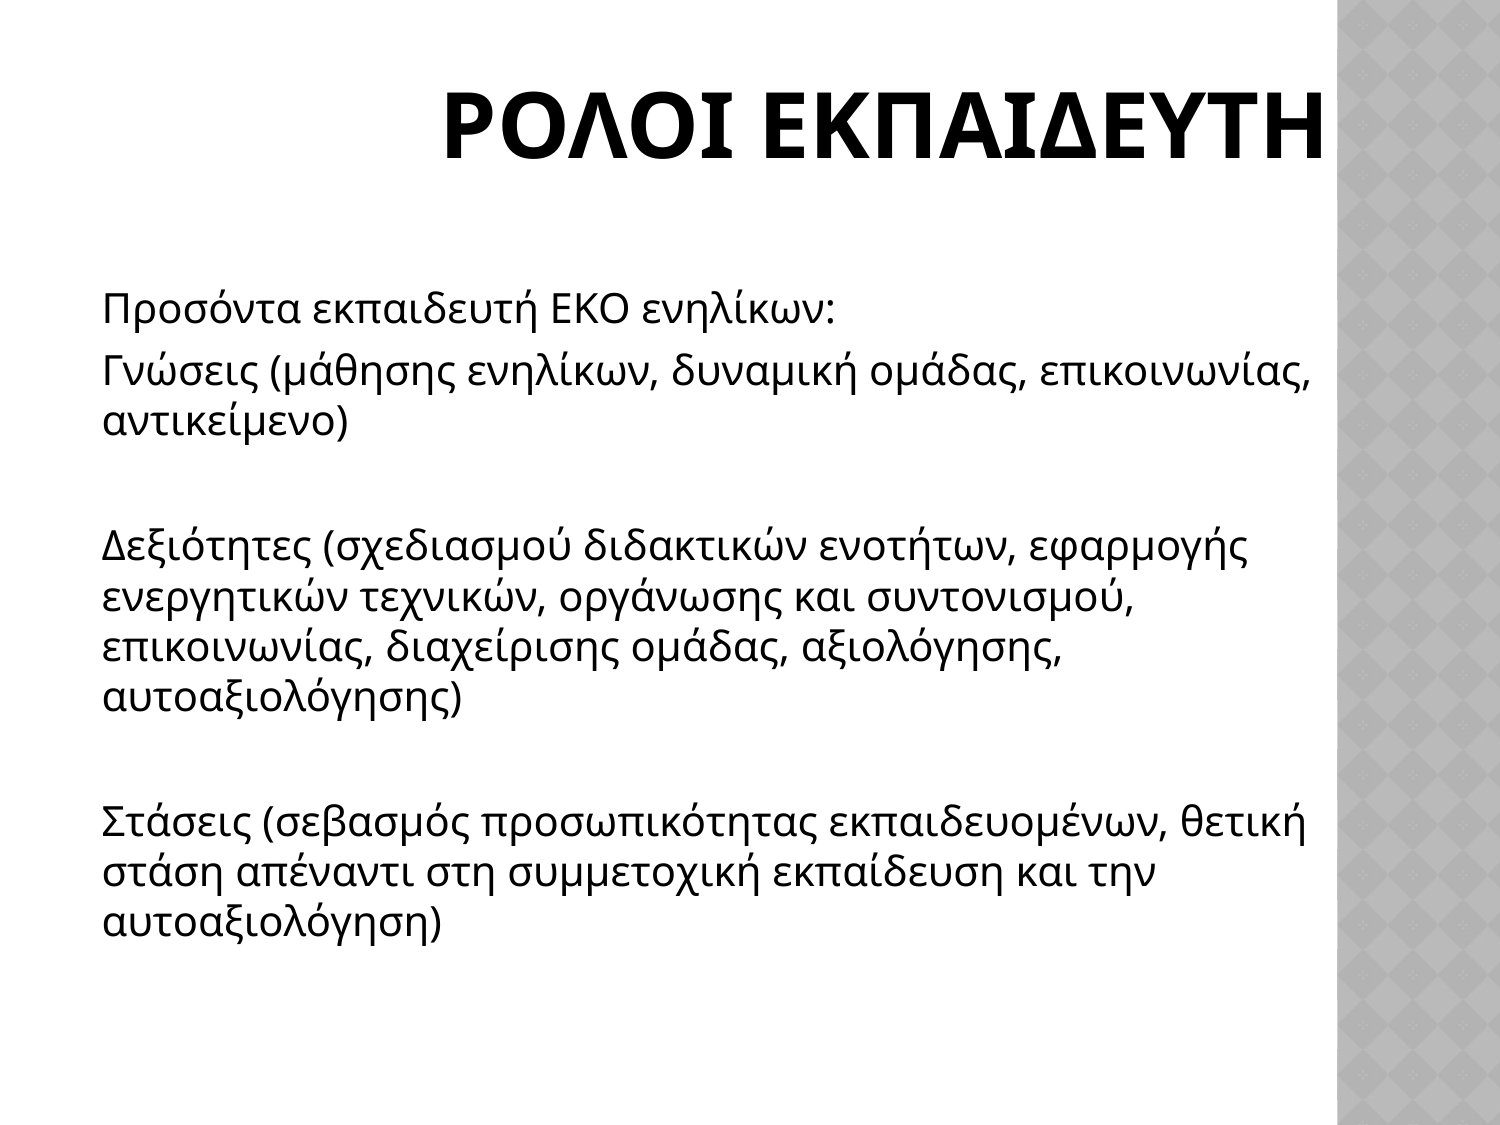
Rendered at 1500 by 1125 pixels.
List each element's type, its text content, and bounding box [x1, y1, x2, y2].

list Προσόντα εκπαιδευτή ΕΚΟ ενηλίκων: Γνώσεις (μάθησης ενηλίκων, δυναμική ομάδας, επικοινωνίας, αντικείμενο) Δεξιότητες (σχεδιασμού διδακτικών ενοτήτων, εφαρμογής ενεργητικών τεχνικών, οργάνωσης και συντονισμού, επικοινωνίας, διαχείρισης ομάδας, αξιολόγησης, αυτοαξιολόγησης) Στάσεις (σεβασμός προσωπικότητας εκπαιδευομένων, θετική στάση απέναντι στη συμμετοχική εκπαίδευση και την αυτοαξιολόγηση) [86, 219, 1362, 953]
title ΡΟΛΟΙ ΕΚΠΑΙΔΕΥΤΗ [86, 66, 1362, 185]
